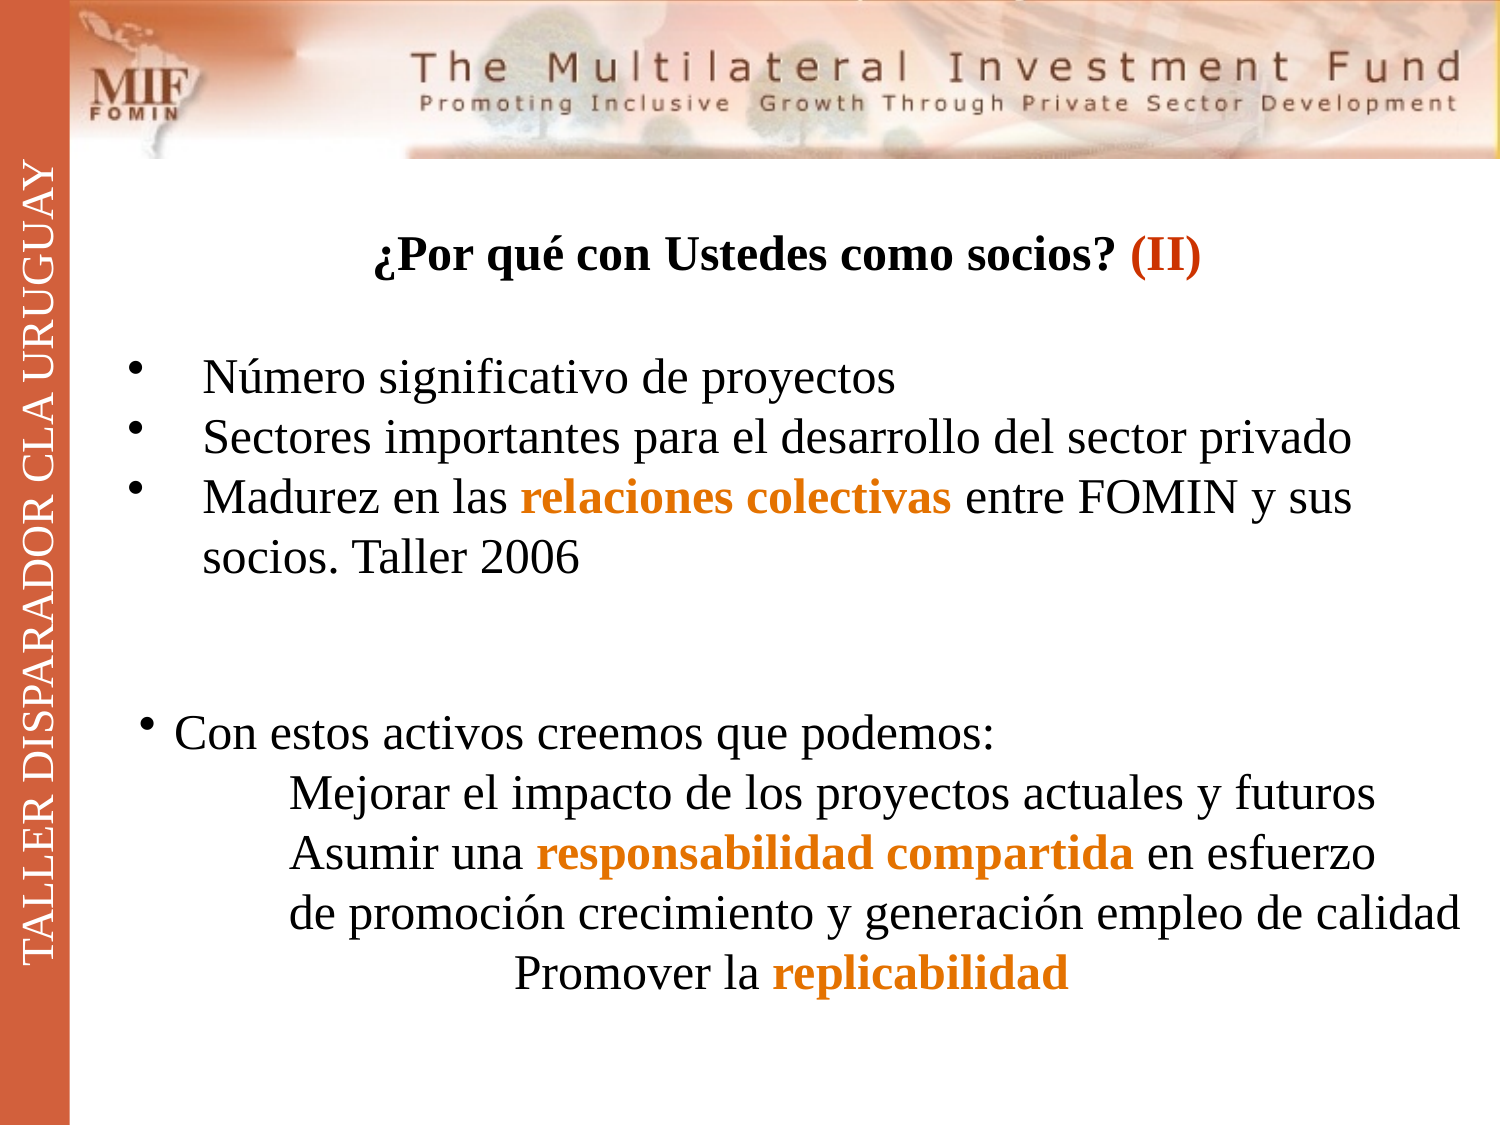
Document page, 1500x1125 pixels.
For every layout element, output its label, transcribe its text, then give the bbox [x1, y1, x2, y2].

text_box ¿Por qué con Ustedes como socios? (II) Número significativo de proyectos Sectores importantes para el desarrollo del sector privado Madurez en las relaciones colectivas entre FOMIN y sus socios. Taller 2006 [112, 213, 1463, 592]
picture [62, 0, 1500, 160]
text_box TALLER DISPARADOR CLA URUGUAY [0, 0, 70, 1125]
text_box Con estos activos creemos que podemos: Mejorar el impacto de los proyectos actuales y futuros Asumir una responsabilidad compartida en esfuerzo de promoción crecimiento y generación empleo de calidad Promover la replicabilidad [123, 692, 1500, 1008]
